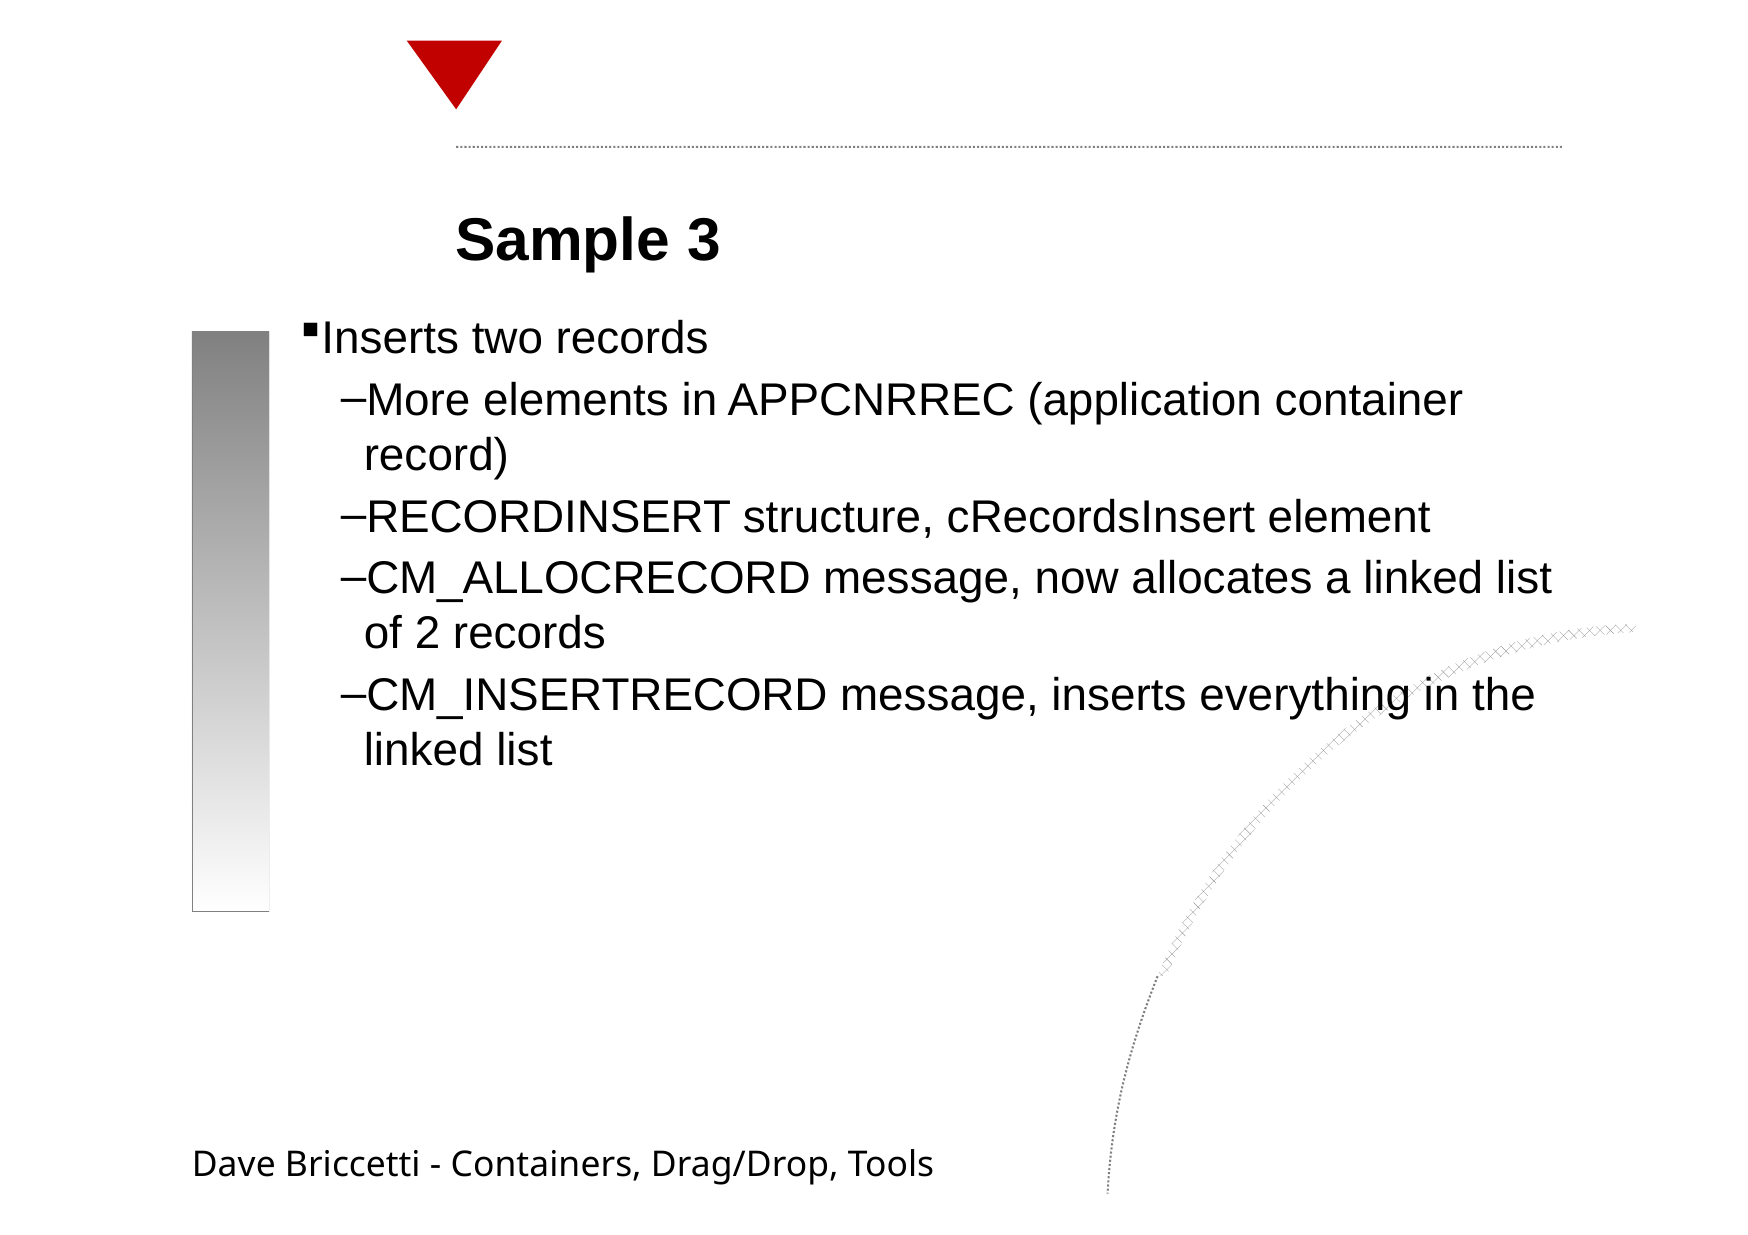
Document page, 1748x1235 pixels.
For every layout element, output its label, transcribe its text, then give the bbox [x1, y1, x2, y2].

text_box [1112, 976, 1158, 1141]
text_box Inserts two records More elements in APPCNRREC (application container record) RECORDINSERT structure, cRecordsInsert element CM_ALLOCRECORD message, now allocates a linked list of 2 records CM_INSERTRECORD message, inserts everything in the linked list [300, 307, 1561, 776]
text_box Sample 3 [455, 200, 1568, 273]
text_box [1561, 624, 1636, 642]
text_box Dave Briccetti - Containers, Drag/Drop, Tools [191, 1141, 1505, 1184]
text_box [406, 40, 503, 110]
text_box [1157, 776, 1304, 977]
text_box [191, 331, 270, 912]
